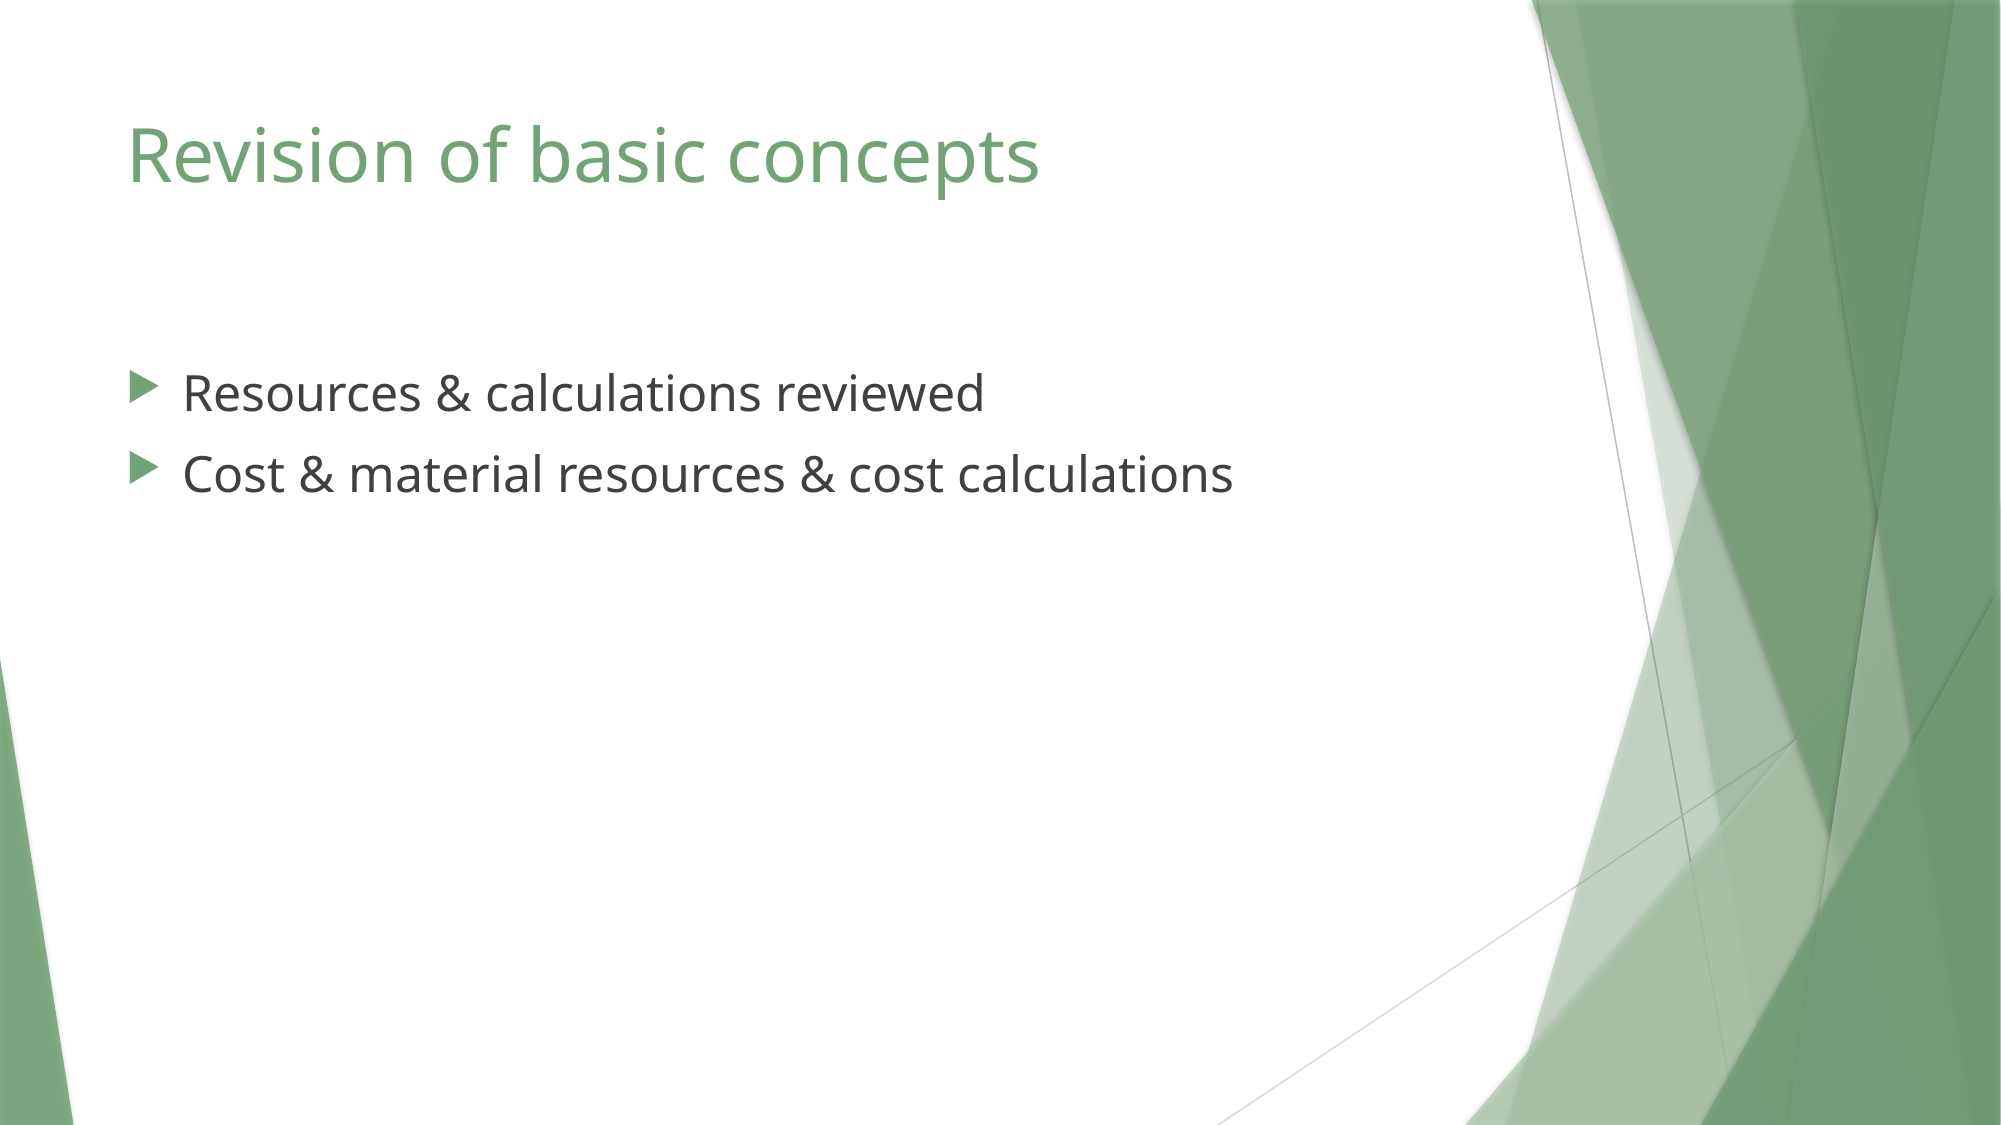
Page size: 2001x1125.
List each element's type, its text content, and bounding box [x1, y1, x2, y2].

title Revision of basic concepts [111, 99, 1522, 317]
list Resources & calculations reviewed Cost & material resources & cost calculations [111, 354, 1522, 992]
